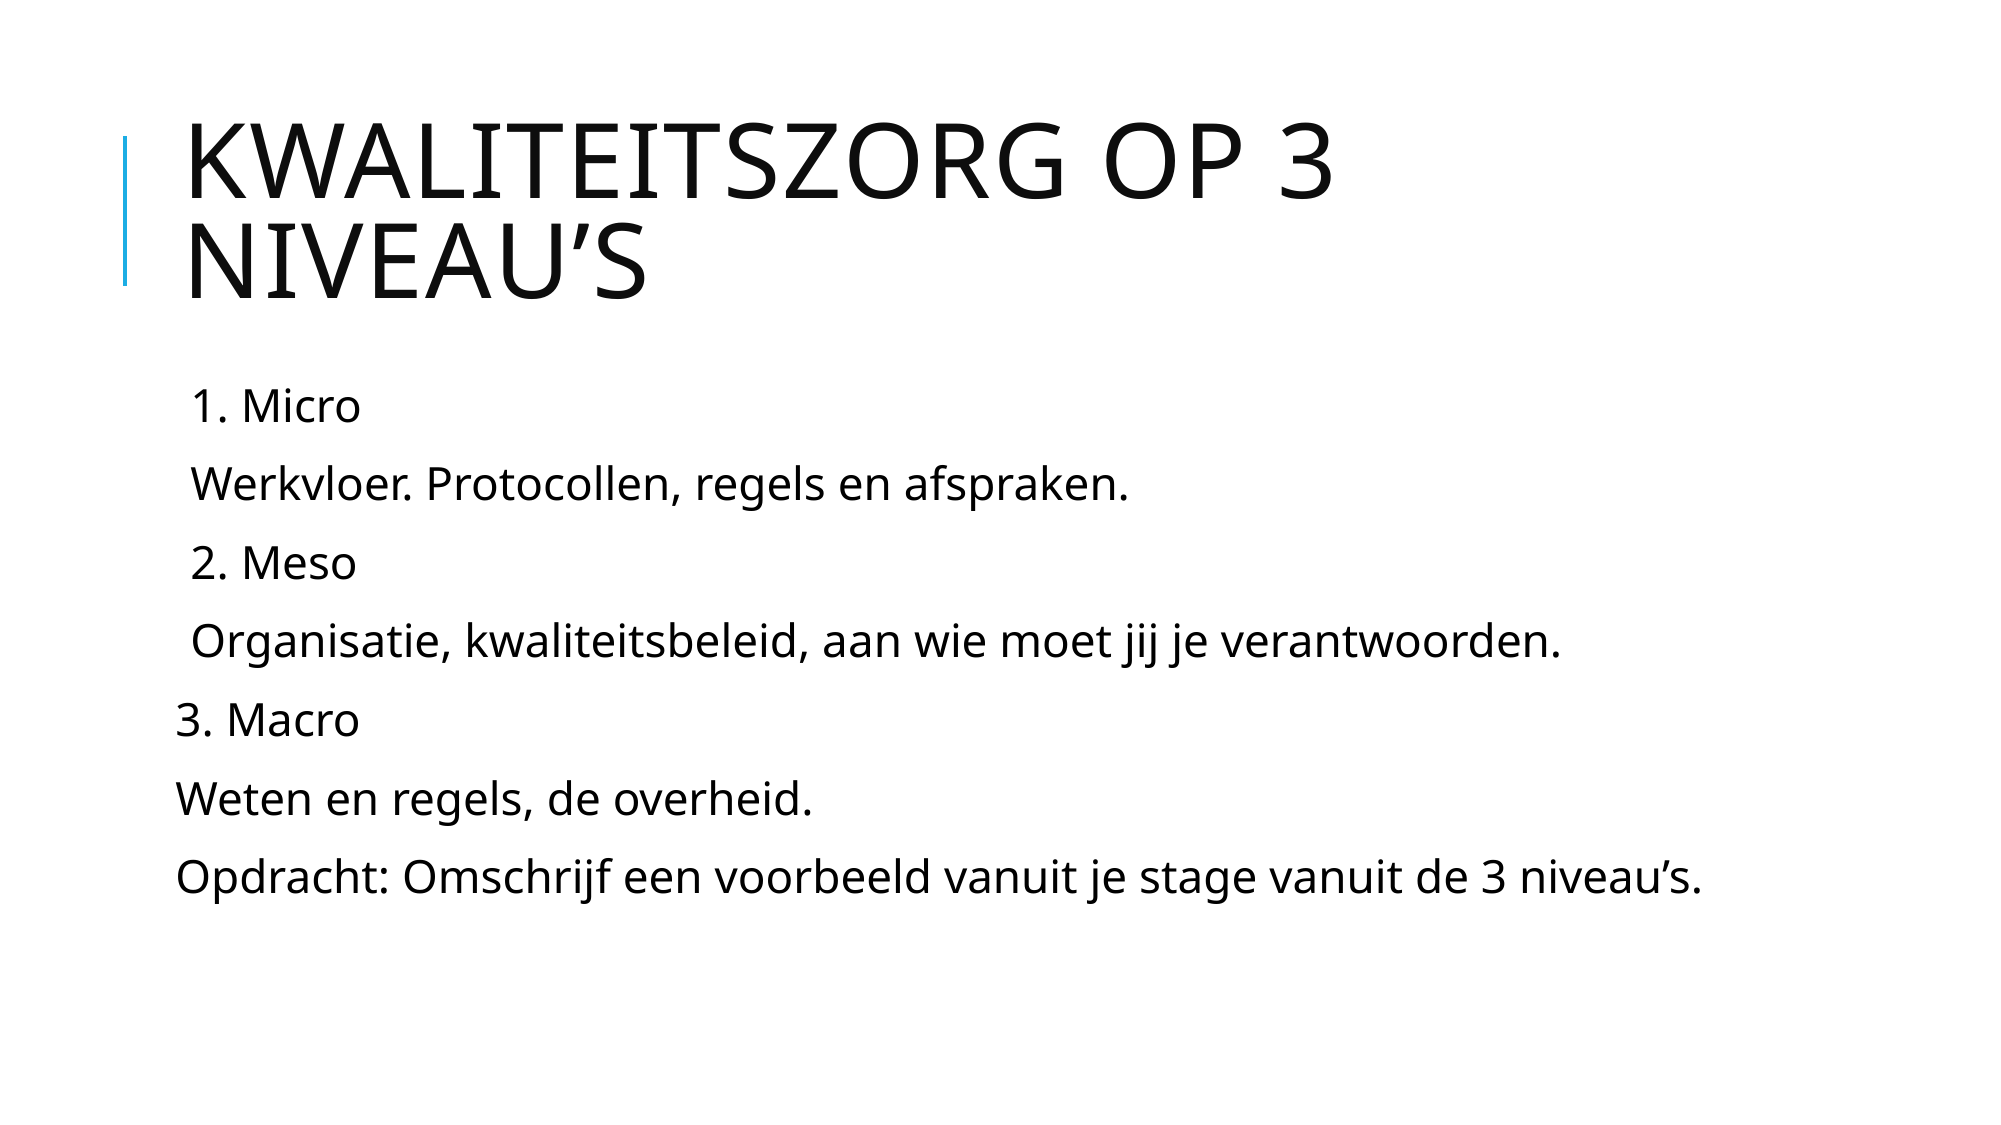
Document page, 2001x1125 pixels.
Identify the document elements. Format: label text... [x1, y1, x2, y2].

list 1. Micro Werkvloer. Protocollen, regels en afspraken. 2. Meso Organisatie, kwaliteitsbeleid, aan wie moet jij je verantwoorden. 3. Macro Weten en regels, de overheid. Opdracht: Omschrijf een voorbeeld vanuit je stage vanuit de 3 niveau’s. [168, 375, 1763, 1035]
title Kwaliteitszorg op 3 niveau’s [168, 96, 1763, 342]
